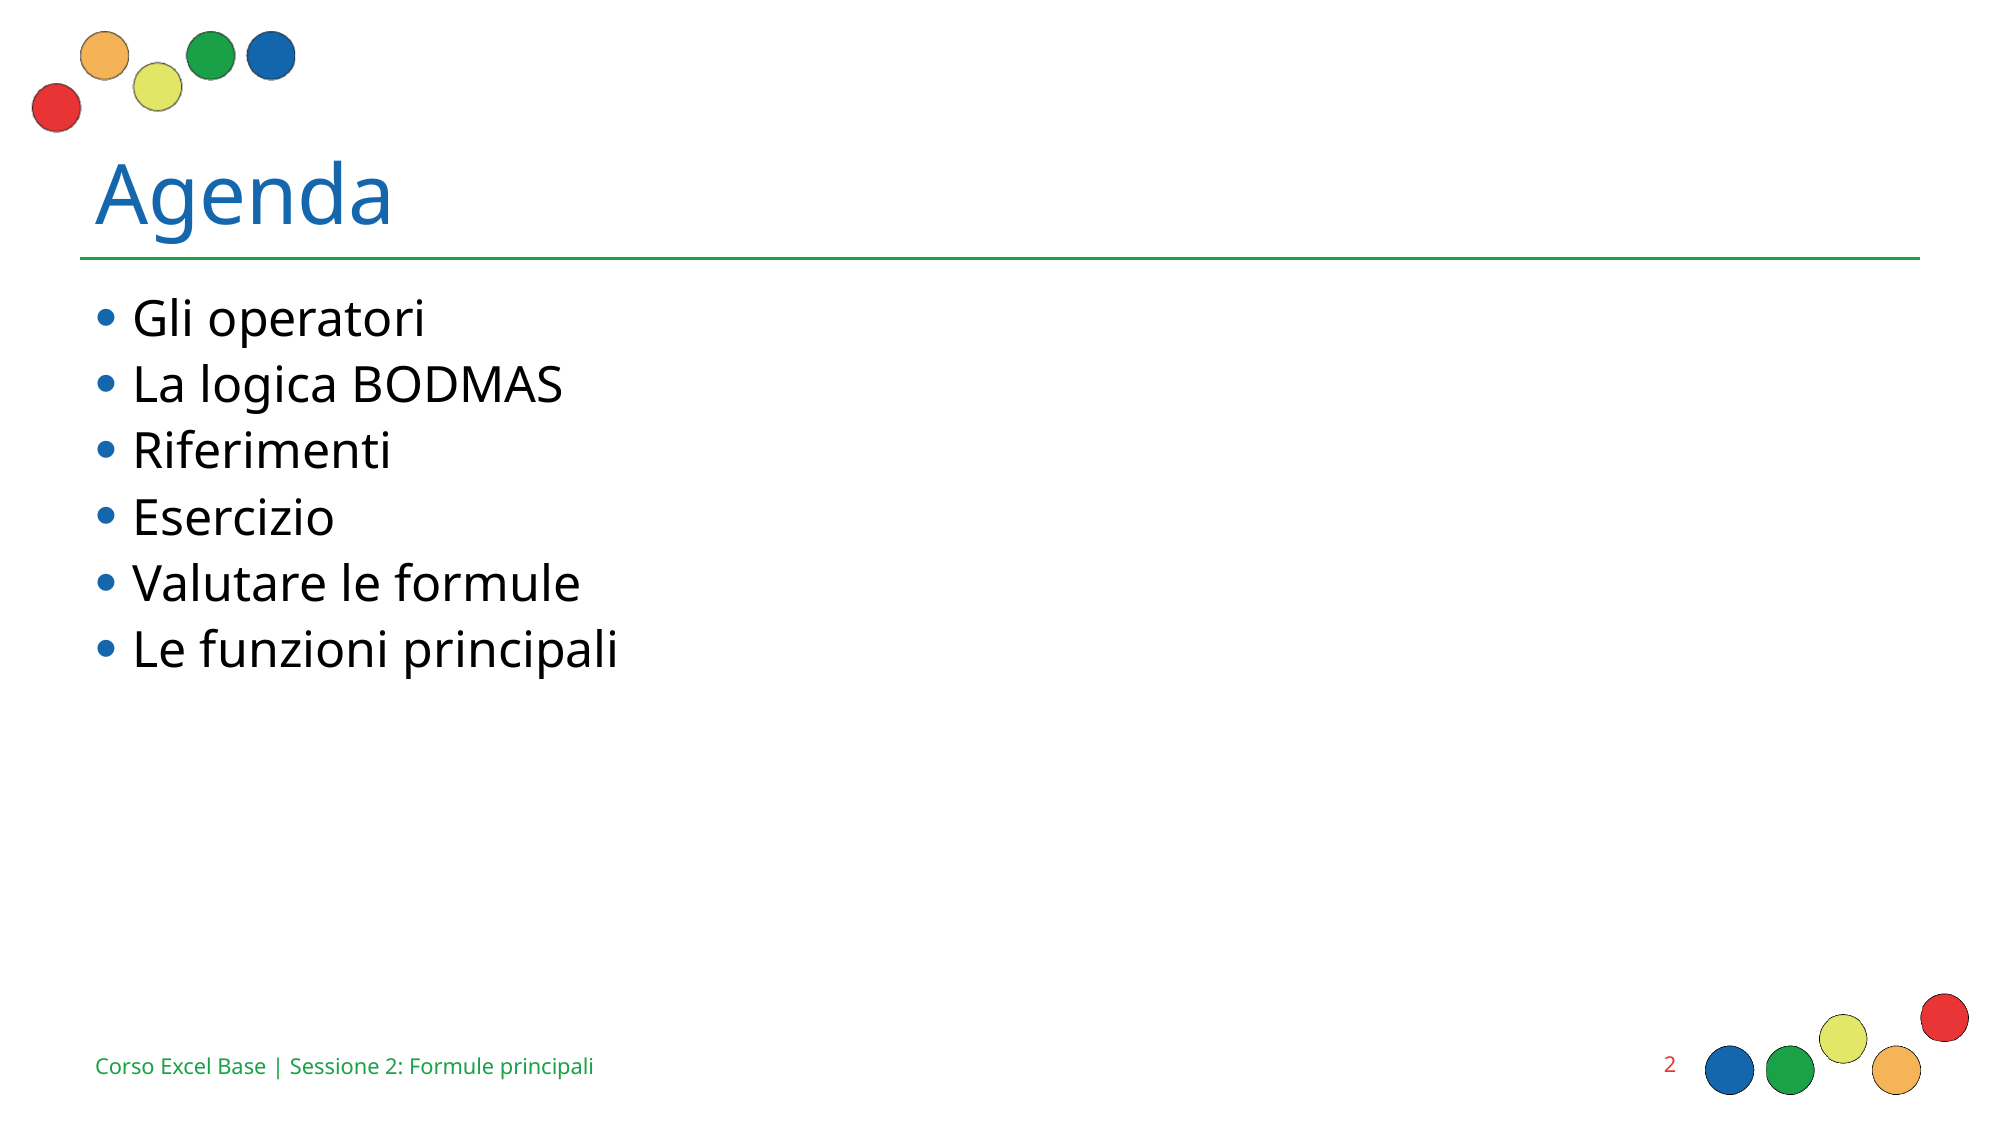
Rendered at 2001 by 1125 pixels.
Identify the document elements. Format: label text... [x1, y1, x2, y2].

picture [29, 30, 295, 135]
footer Corso Excel Base | Sessione 2: Formule principali [80, 1035, 1571, 1096]
picture [1704, 990, 1971, 1096]
list Gli operatori La logica BODMAS Riferimenti Esercizio Valutare le formule Le funzioni principali [80, 278, 1920, 1011]
title Agenda [80, 123, 1920, 259]
slide_number 2 [1583, 1035, 1692, 1096]
